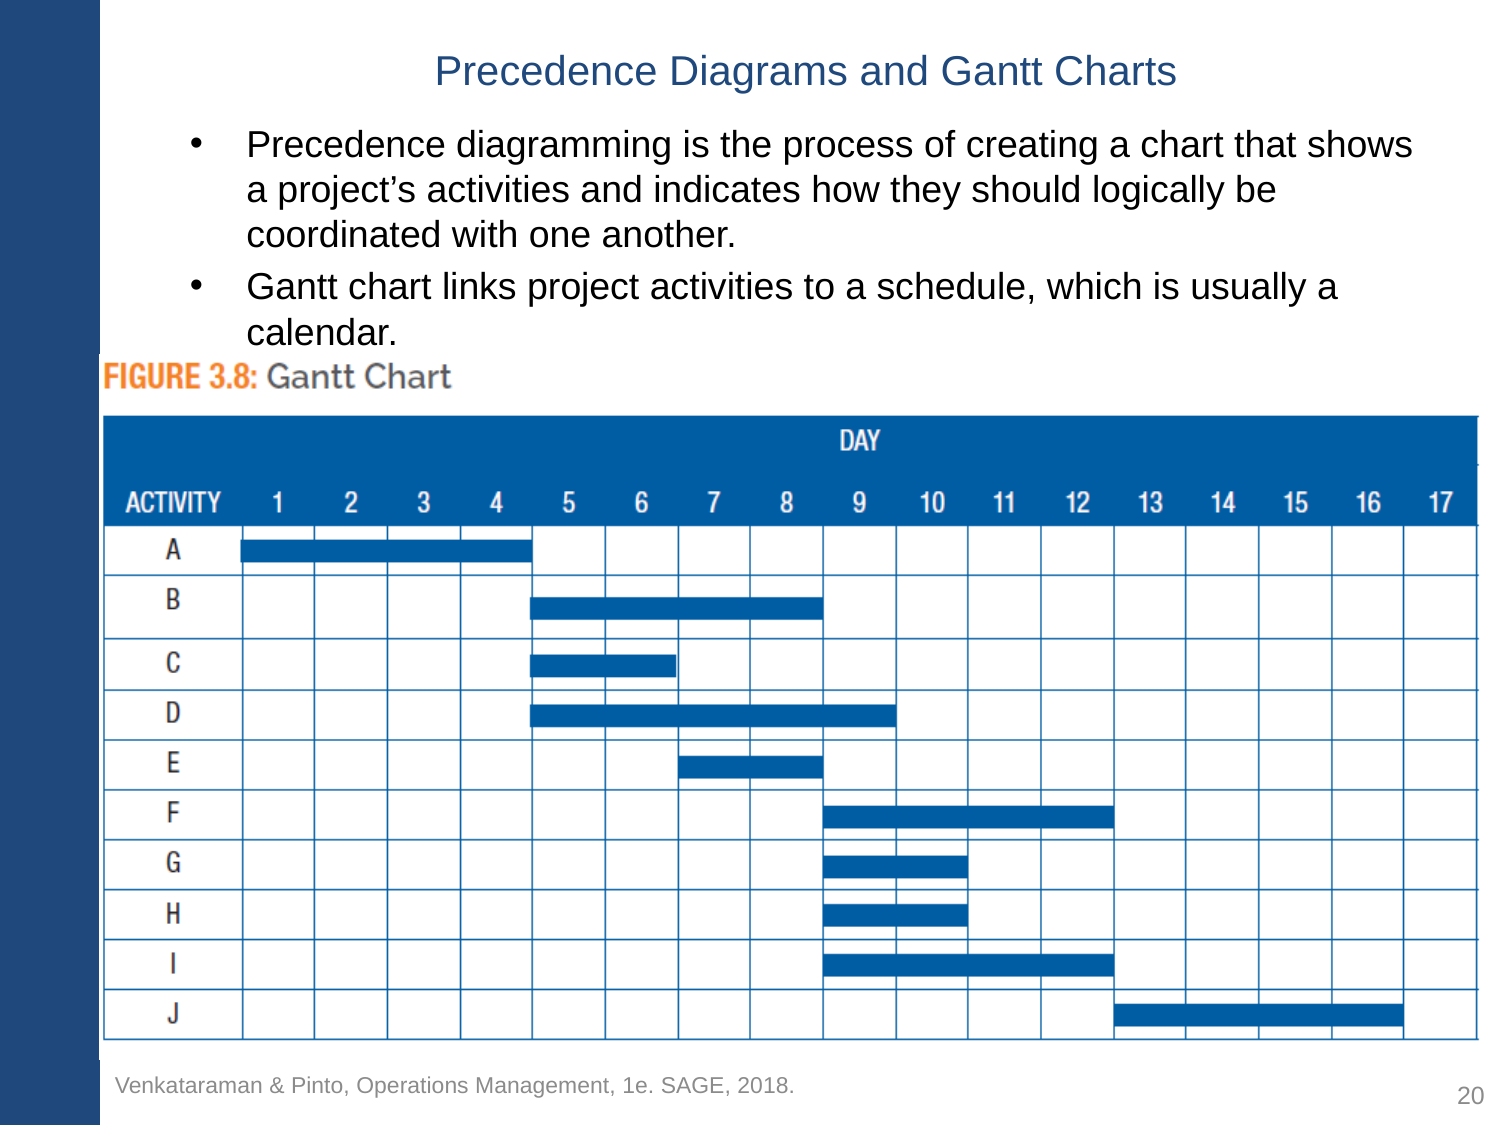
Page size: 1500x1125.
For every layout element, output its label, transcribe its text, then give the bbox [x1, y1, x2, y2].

slide_number 20 [1425, 1067, 1500, 1125]
footer Venkataraman & Pinto, Operations Management, 1e. SAGE, 2018. [99, 1068, 1250, 1124]
list Precedence diagramming is the process of creating a chart that shows a project’s activities and indicates how they should logically be coordinated with one another. Gantt chart links project activities to a schedule, which is usually a calendar. [174, 112, 1438, 353]
title Precedence Diagrams and Gantt Charts [174, 0, 1438, 112]
picture [99, 354, 1500, 1060]
